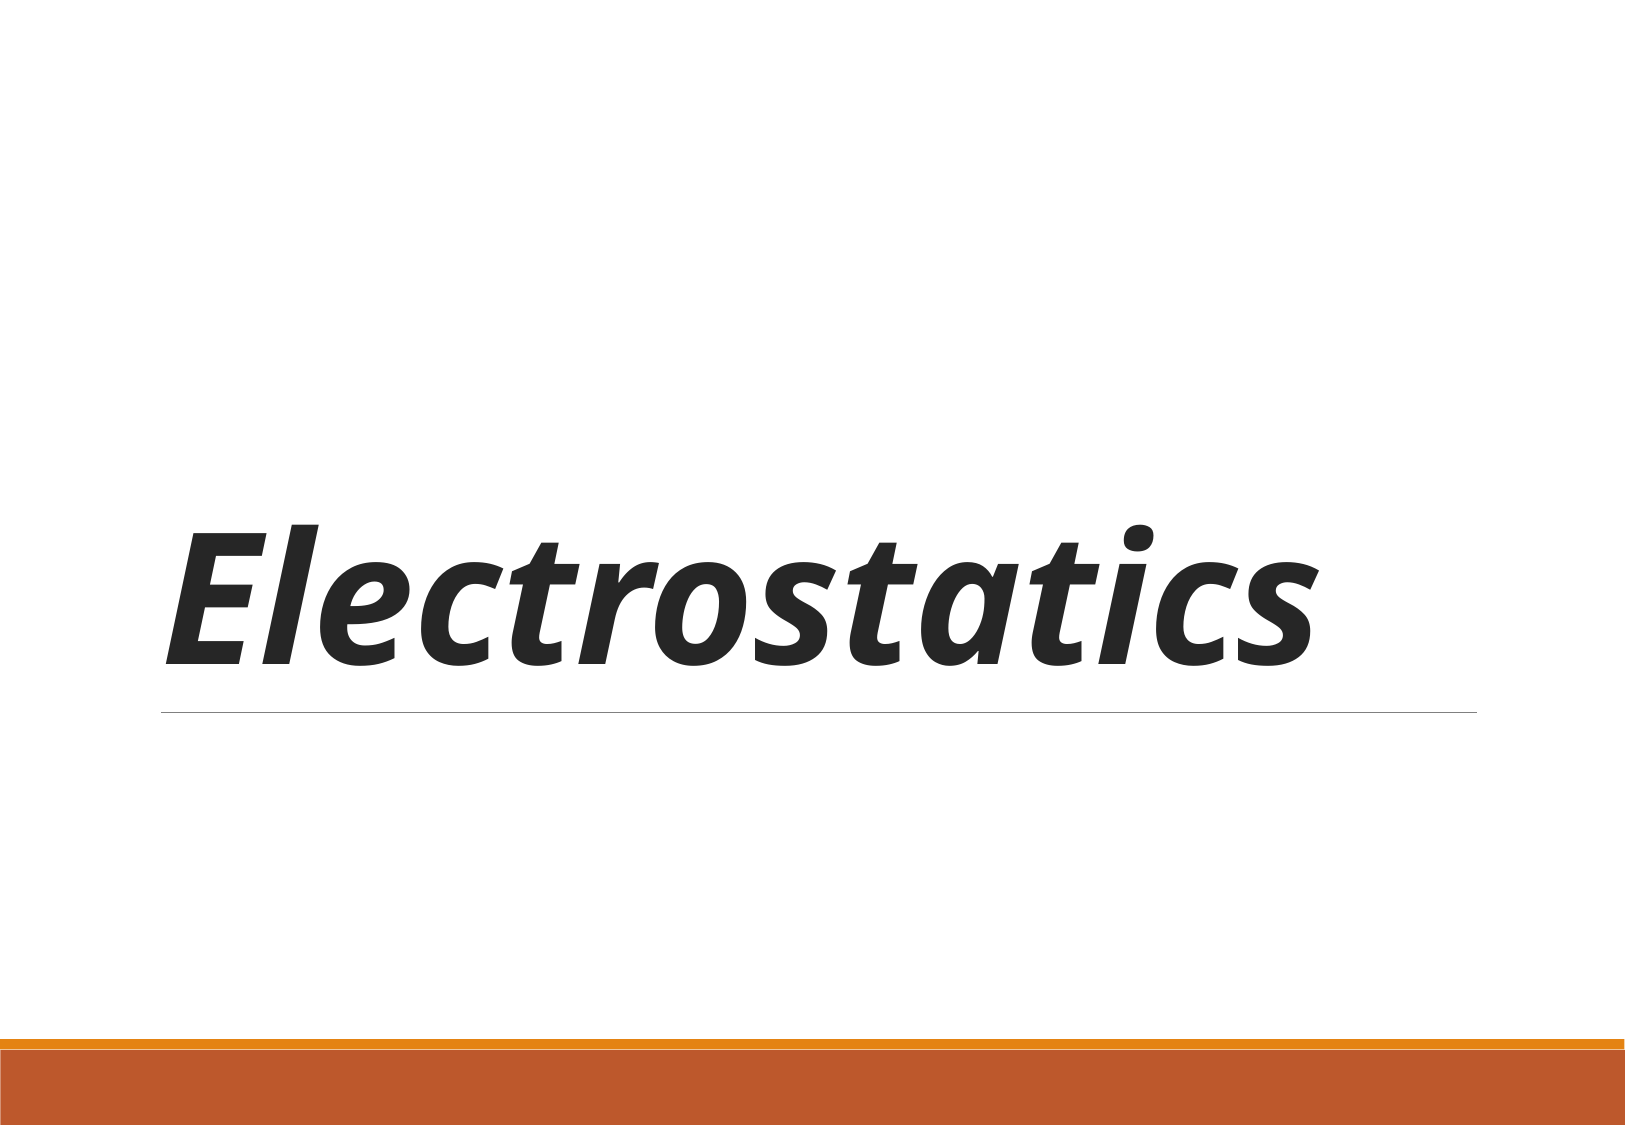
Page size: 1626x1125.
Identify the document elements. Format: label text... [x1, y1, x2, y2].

title Electrostatics [146, 124, 1487, 710]
